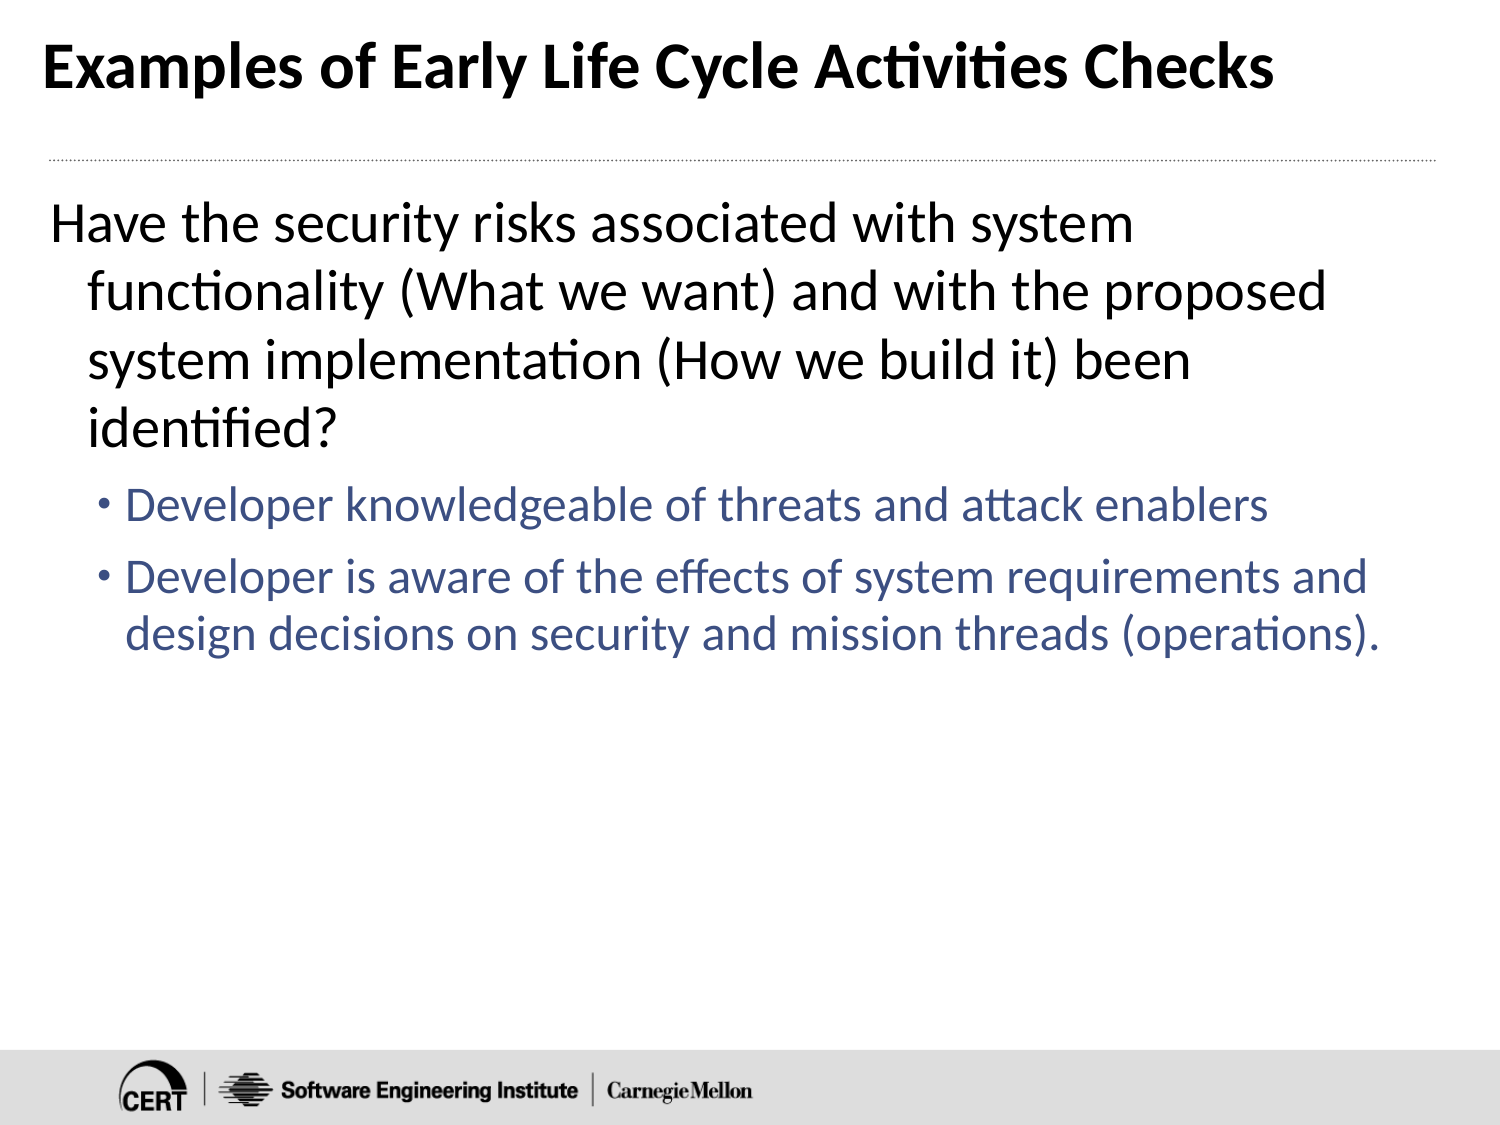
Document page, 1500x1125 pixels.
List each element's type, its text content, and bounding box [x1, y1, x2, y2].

picture [102, 1056, 765, 1117]
list Have the security risks associated with system functionality (What we want) and with the proposed system implementation (How we build it) been identified? Developer knowledgeable of threats and attack enablers Developer is aware of the effects of system requirements and design decisions on security and mission threads (operations). [49, 187, 1438, 1001]
title Examples of Early Life Cycle Activities Checks [42, 37, 1434, 155]
